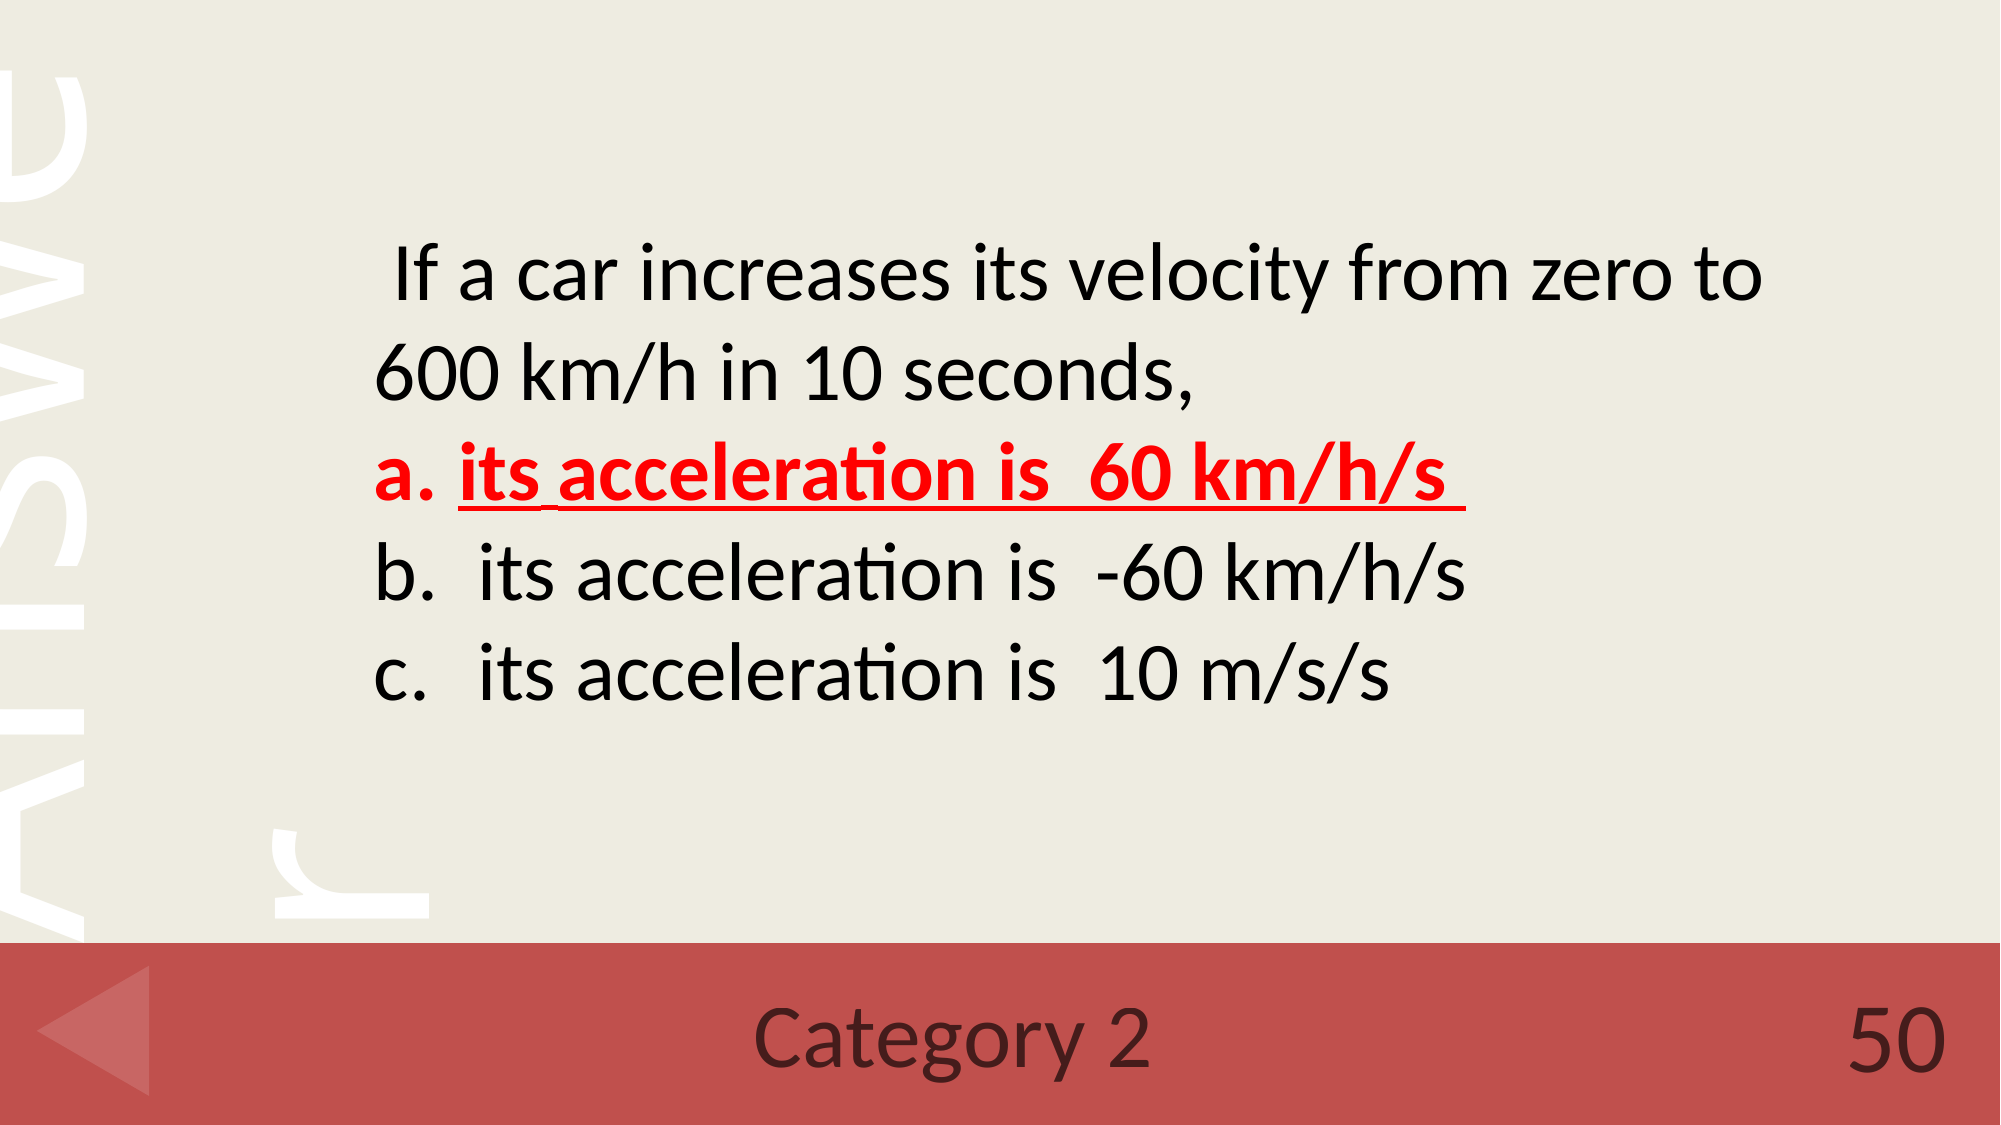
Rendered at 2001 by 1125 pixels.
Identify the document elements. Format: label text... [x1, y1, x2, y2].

list 50 [1854, 967, 1963, 1097]
title Category 2 [53, 937, 1854, 1125]
list If a car increases its velocity from zero to 600 km/h in 10 seconds, its acceleration is 60 km/h/s its acceleration is -60 km/h/s its acceleration is 10 m/s/s [358, 351, 1817, 843]
